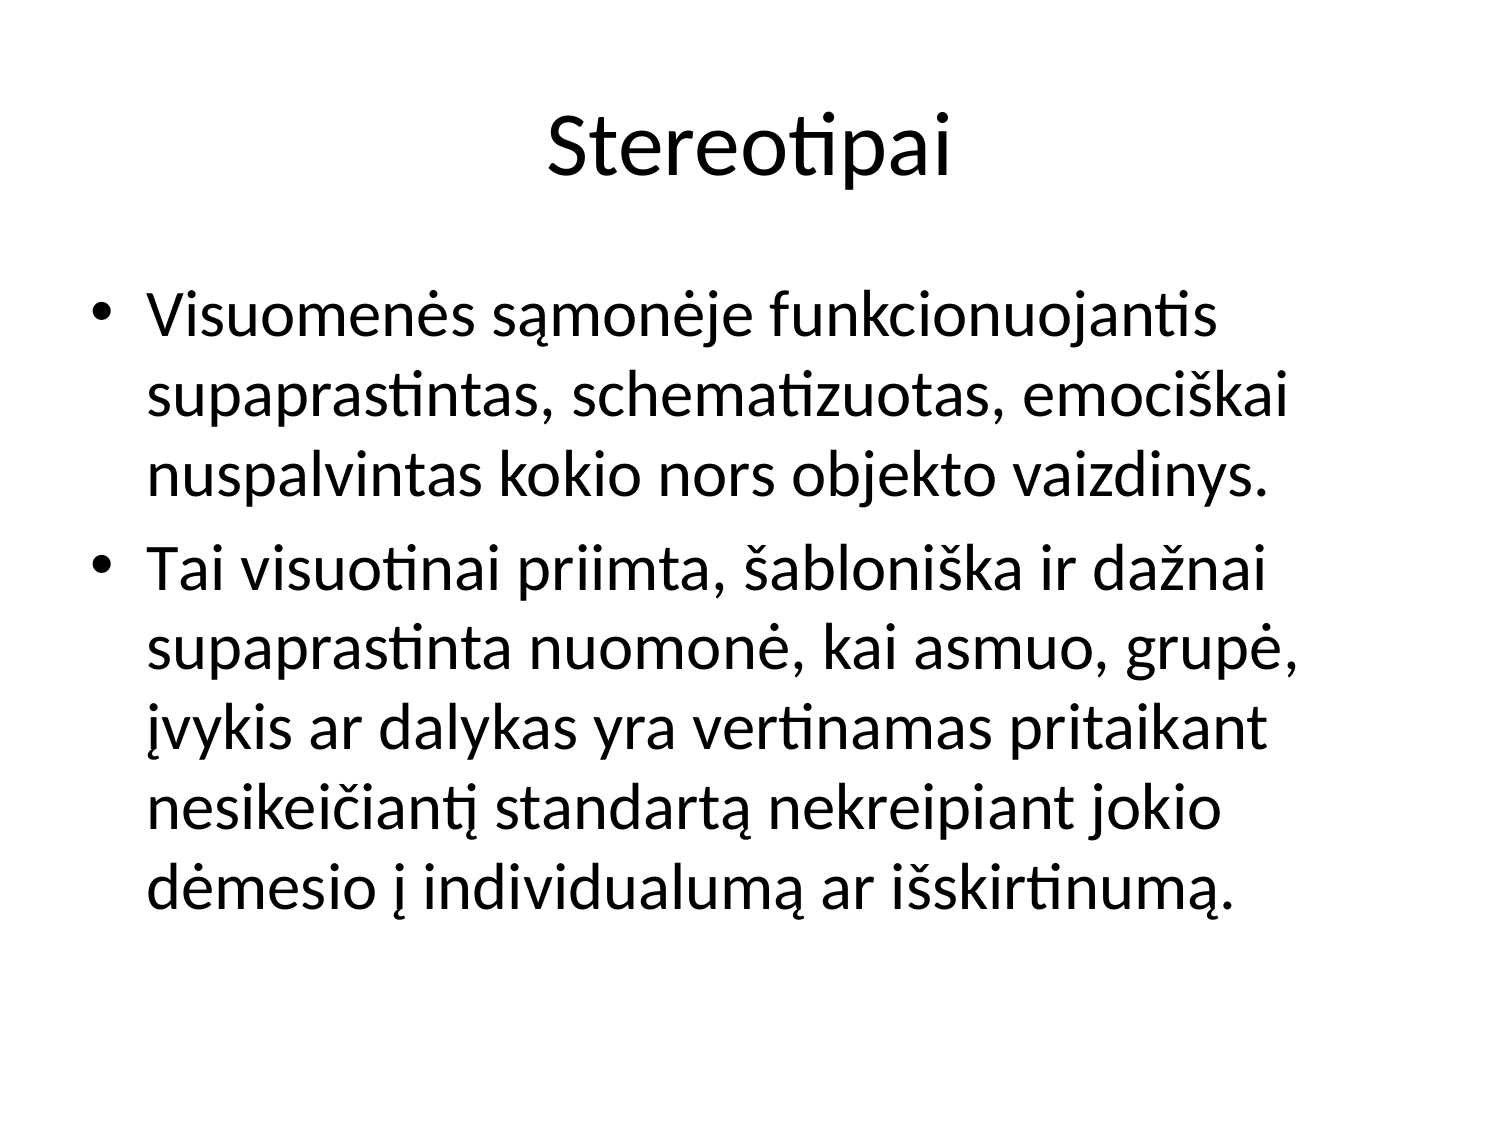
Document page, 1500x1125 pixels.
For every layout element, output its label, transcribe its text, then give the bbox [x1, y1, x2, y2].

title Stereotipai [75, 45, 1425, 233]
list Visuomenės sąmonėje funkcionuojantis supaprastintas, schematizuotas, emociškai nuspalvintas kokio nors objekto vaizdinys. Tai visuotinai priimta, šabloniška ir dažnai supaprastinta nuomonė, kai asmuo, grupė, įvykis ar dalykas yra vertinamas pritaikant nesikeičiantį standartą nekreipiant jokio dėmesio į individualumą ar išskirtinumą. [75, 262, 1425, 1005]
